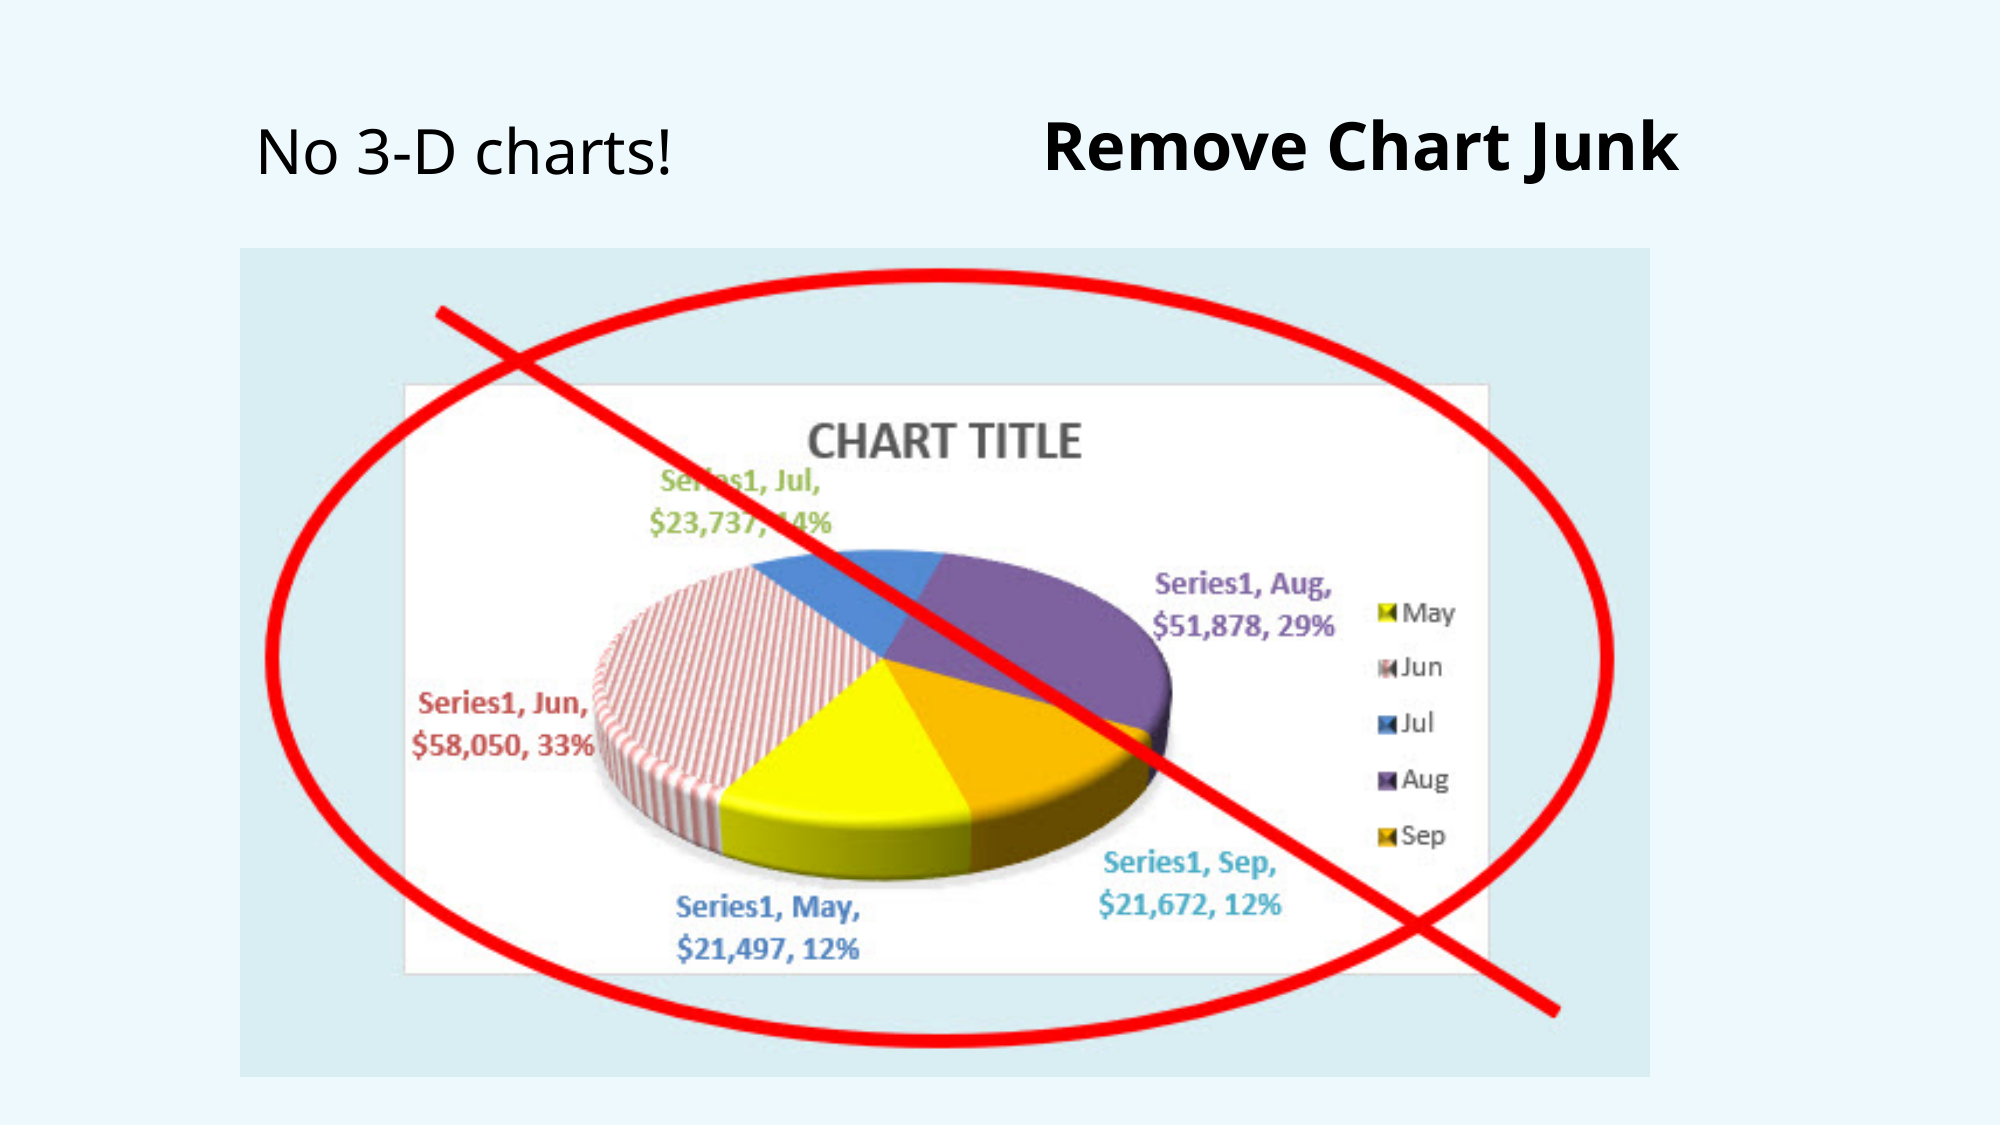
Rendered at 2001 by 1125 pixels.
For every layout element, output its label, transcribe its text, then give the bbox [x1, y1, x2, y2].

list No 3-D charts! [240, 112, 777, 206]
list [239, 248, 1651, 1077]
title Remove Chart Junk [1027, 59, 1863, 238]
